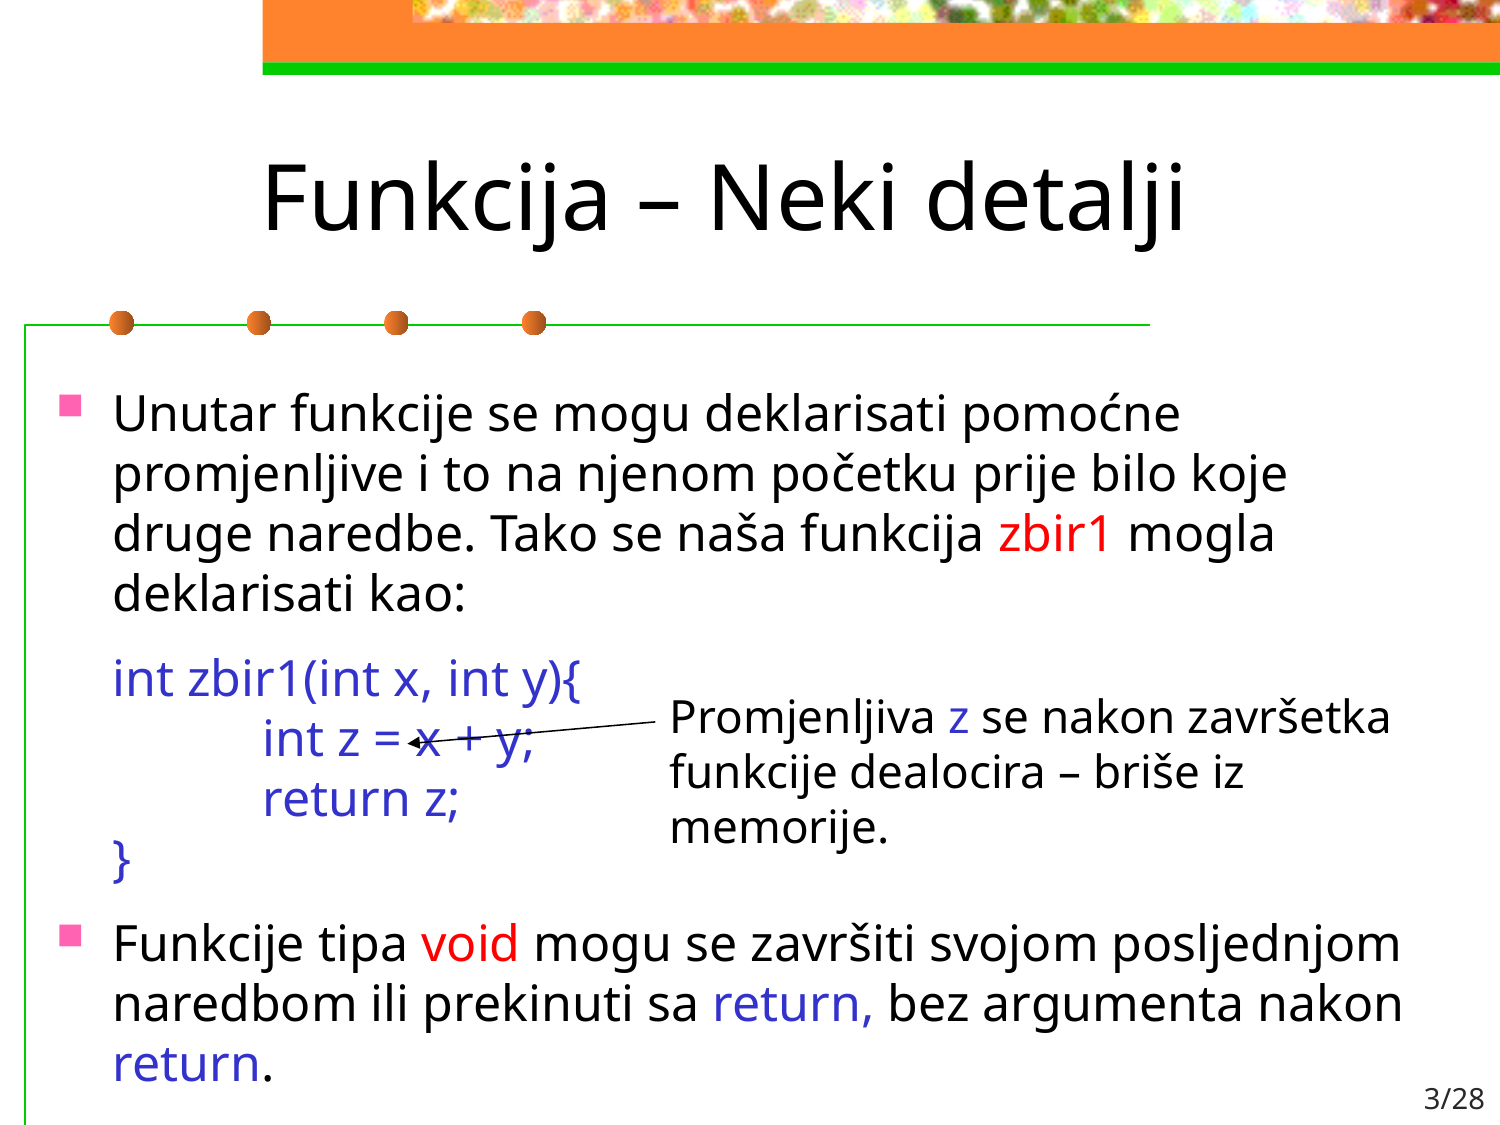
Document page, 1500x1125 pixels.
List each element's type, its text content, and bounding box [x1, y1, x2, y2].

title Funkcija – Neki detalji [87, 99, 1363, 288]
list Unutar funkcije se mogu deklarisati pomoćne promjenljive i to na njenom početku prije bilo koje druge naredbe. Tako se naša funkcija zbir1 mogla deklarisati kao: int zbir1(int x, int y){ int z = x + y; return z; } Funkcije tipa void mogu se završiti svojom posljednjom naredbom ili prekinuti sa return, bez argumenta nakon return. [41, 373, 1459, 1071]
picture [412, 0, 1500, 23]
text_box Promjenljiva z se nakon završetka funkcije dealocira – briše iz memorije. [655, 680, 1459, 861]
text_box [407, 721, 656, 744]
text_box 3/28 [1374, 1072, 1500, 1123]
